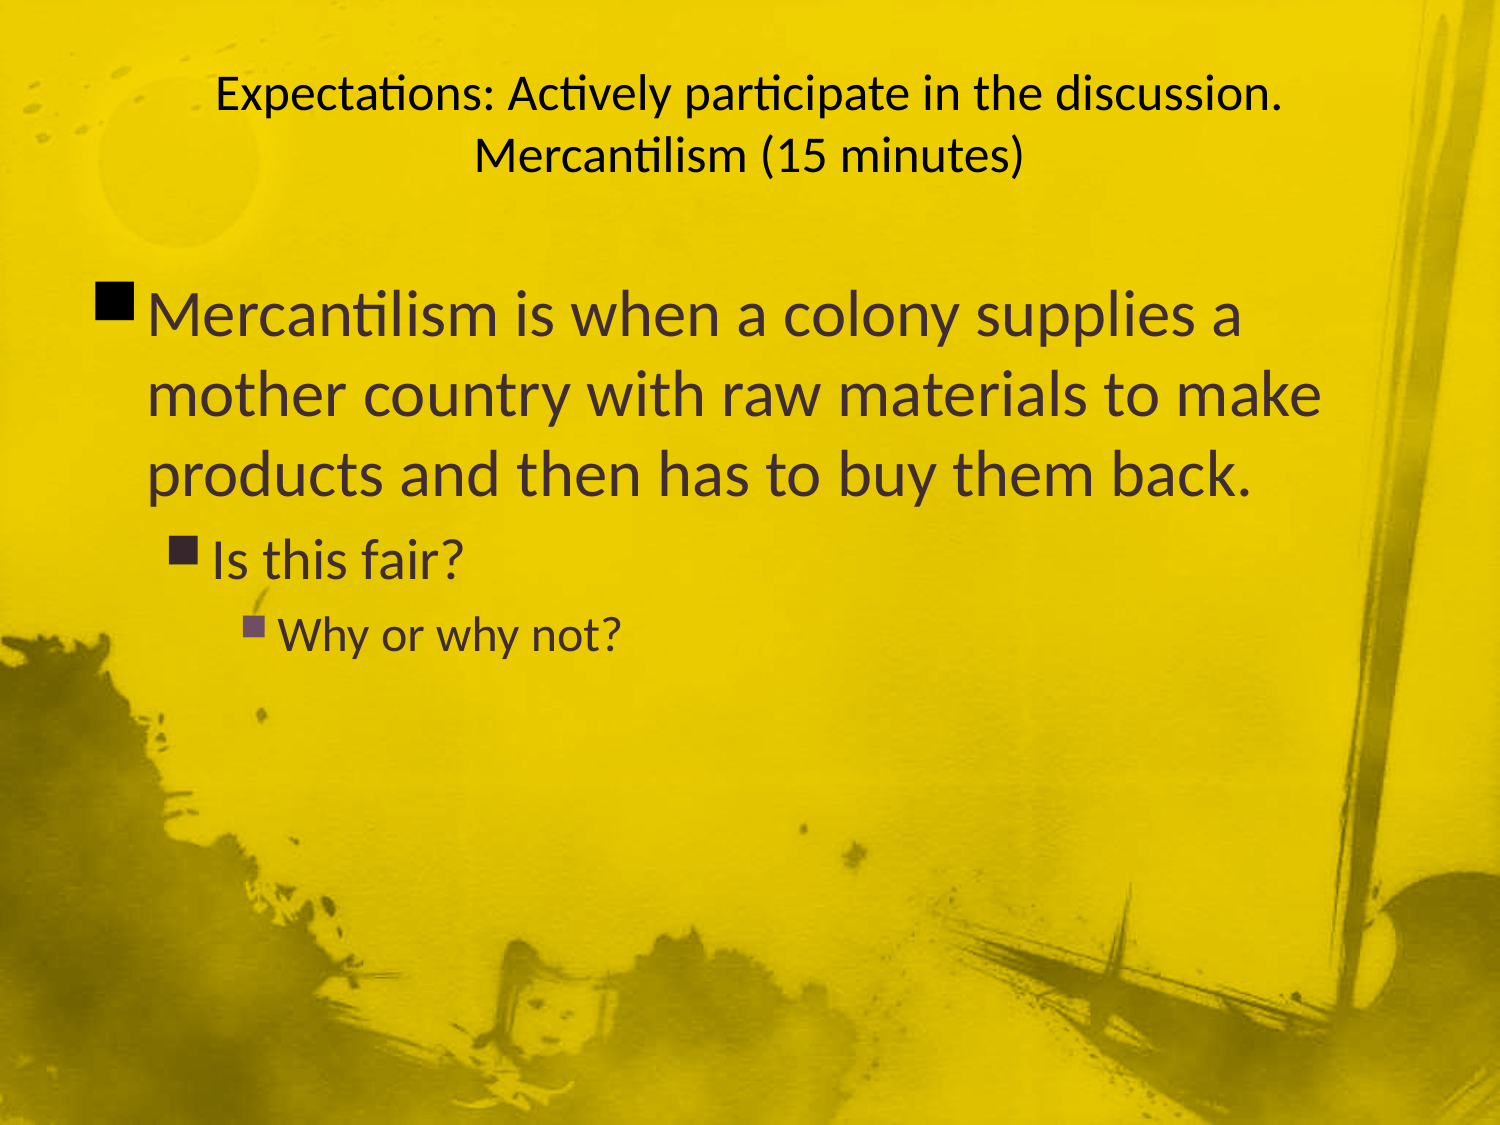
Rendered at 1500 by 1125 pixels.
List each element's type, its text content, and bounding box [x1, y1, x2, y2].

list Mercantilism is when a colony supplies a mother country with raw materials to make products and then has to buy them back. Is this fair? Why or why not? [75, 262, 1425, 1005]
title Expectations: Actively participate in the discussion. Mercantilism (15 minutes) [75, 50, 1425, 193]
